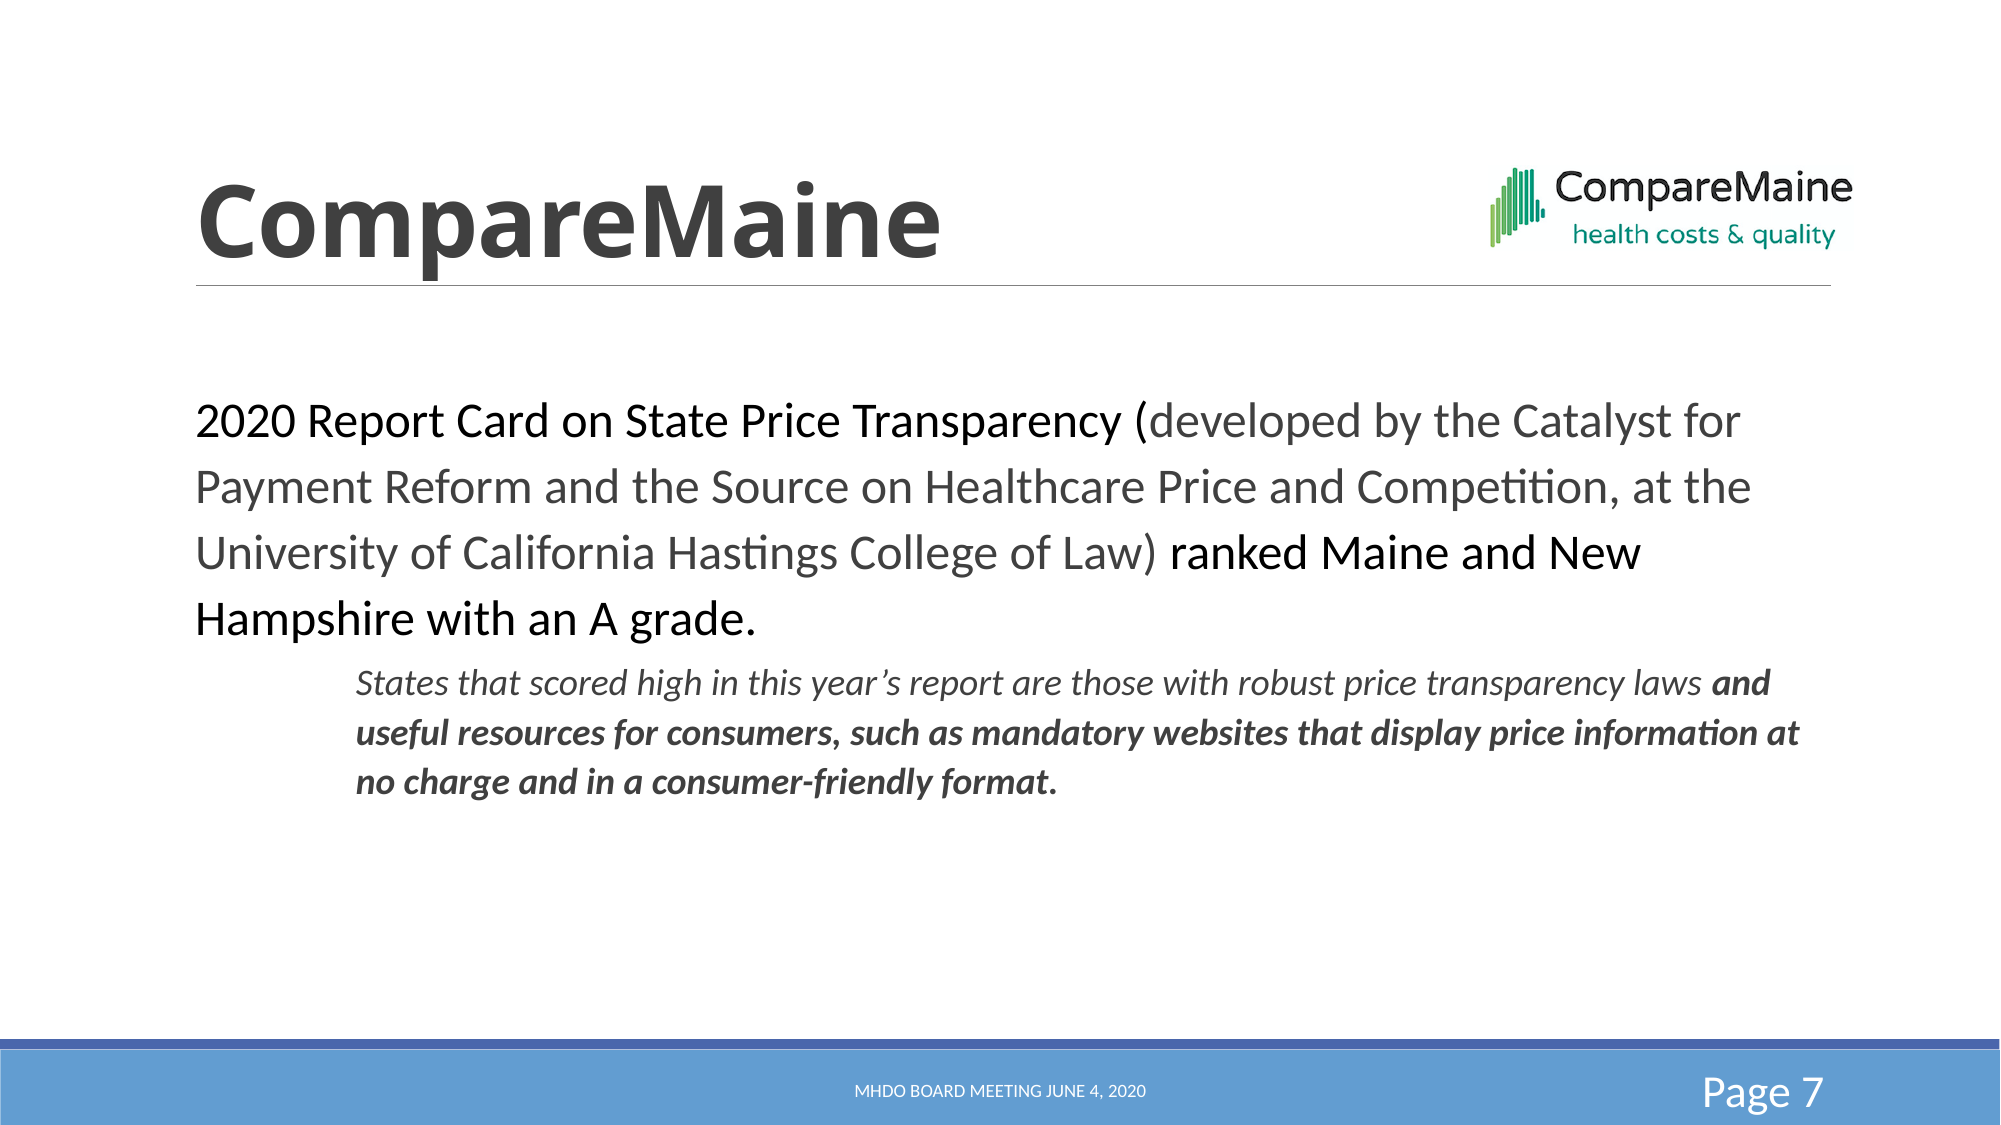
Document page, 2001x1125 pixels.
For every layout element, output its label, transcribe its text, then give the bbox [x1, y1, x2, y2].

slide_number Page 7 [1624, 1059, 1840, 1120]
picture [1487, 165, 1854, 252]
title CompareMaine [180, 47, 1840, 285]
footer MHDO Board Meeting June 4, 2020 [604, 1059, 1396, 1120]
list 2020 Report Card on State Price Transparency (developed by the Catalyst for Payment Reform and the Source on Healthcare Price and Competition, at the University of California Hastings College of Law) ranked Maine and New Hampshire with an A grade. States that scored high in this year’s report are those with robust price transparency laws and useful resources for consumers, such as mandatory websites that display price information at no charge and in a consumer-friendly format. [180, 285, 1840, 1046]
